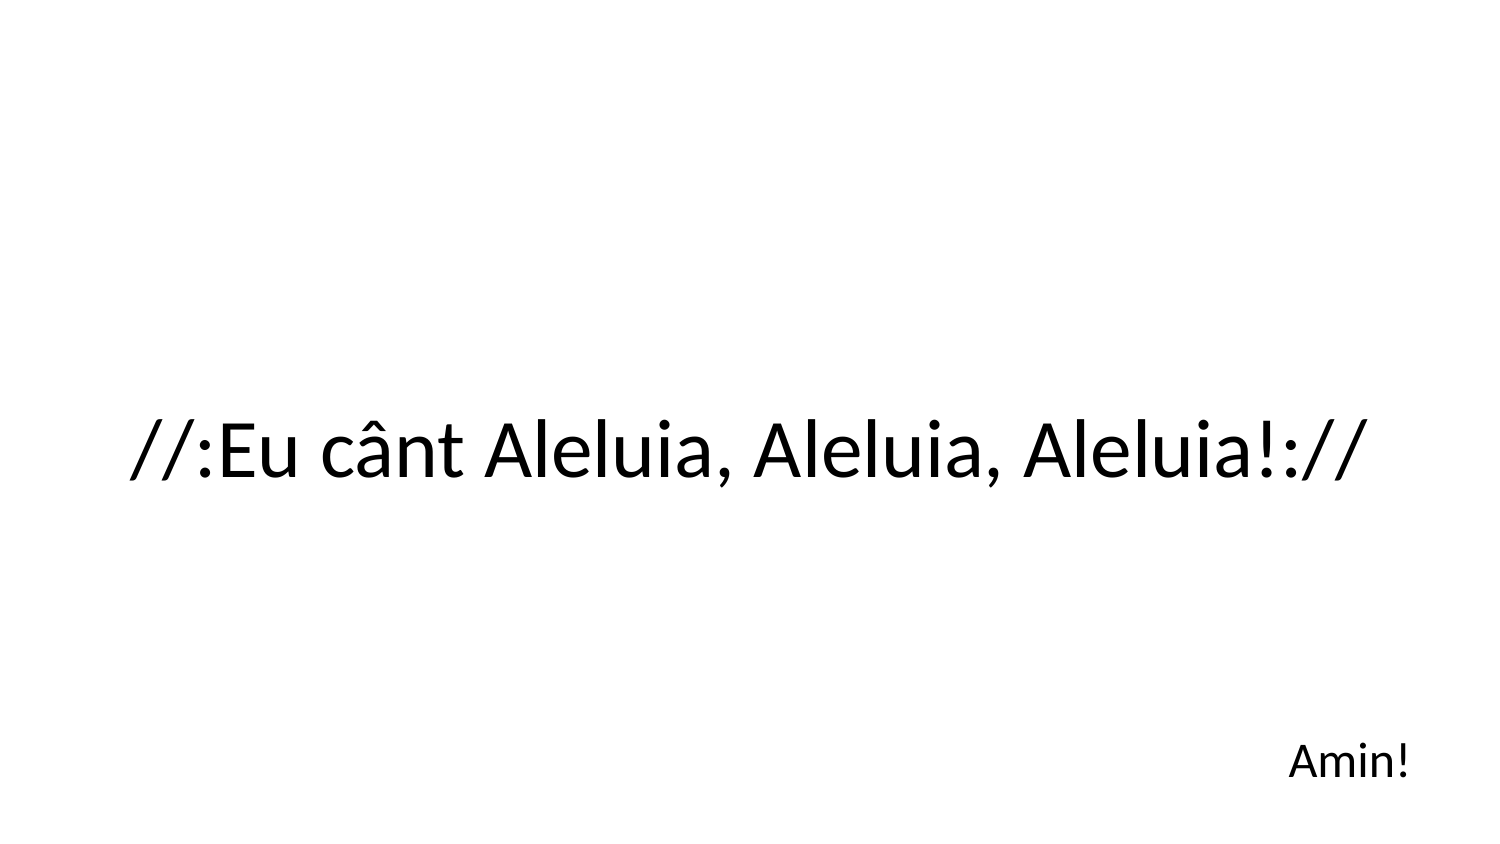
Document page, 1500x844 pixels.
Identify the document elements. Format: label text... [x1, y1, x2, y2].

text_box //:Eu cânt Aleluia, Aleluia, Aleluia!:// [115, 341, 1384, 502]
text_box Amin! [1273, 674, 1427, 795]
